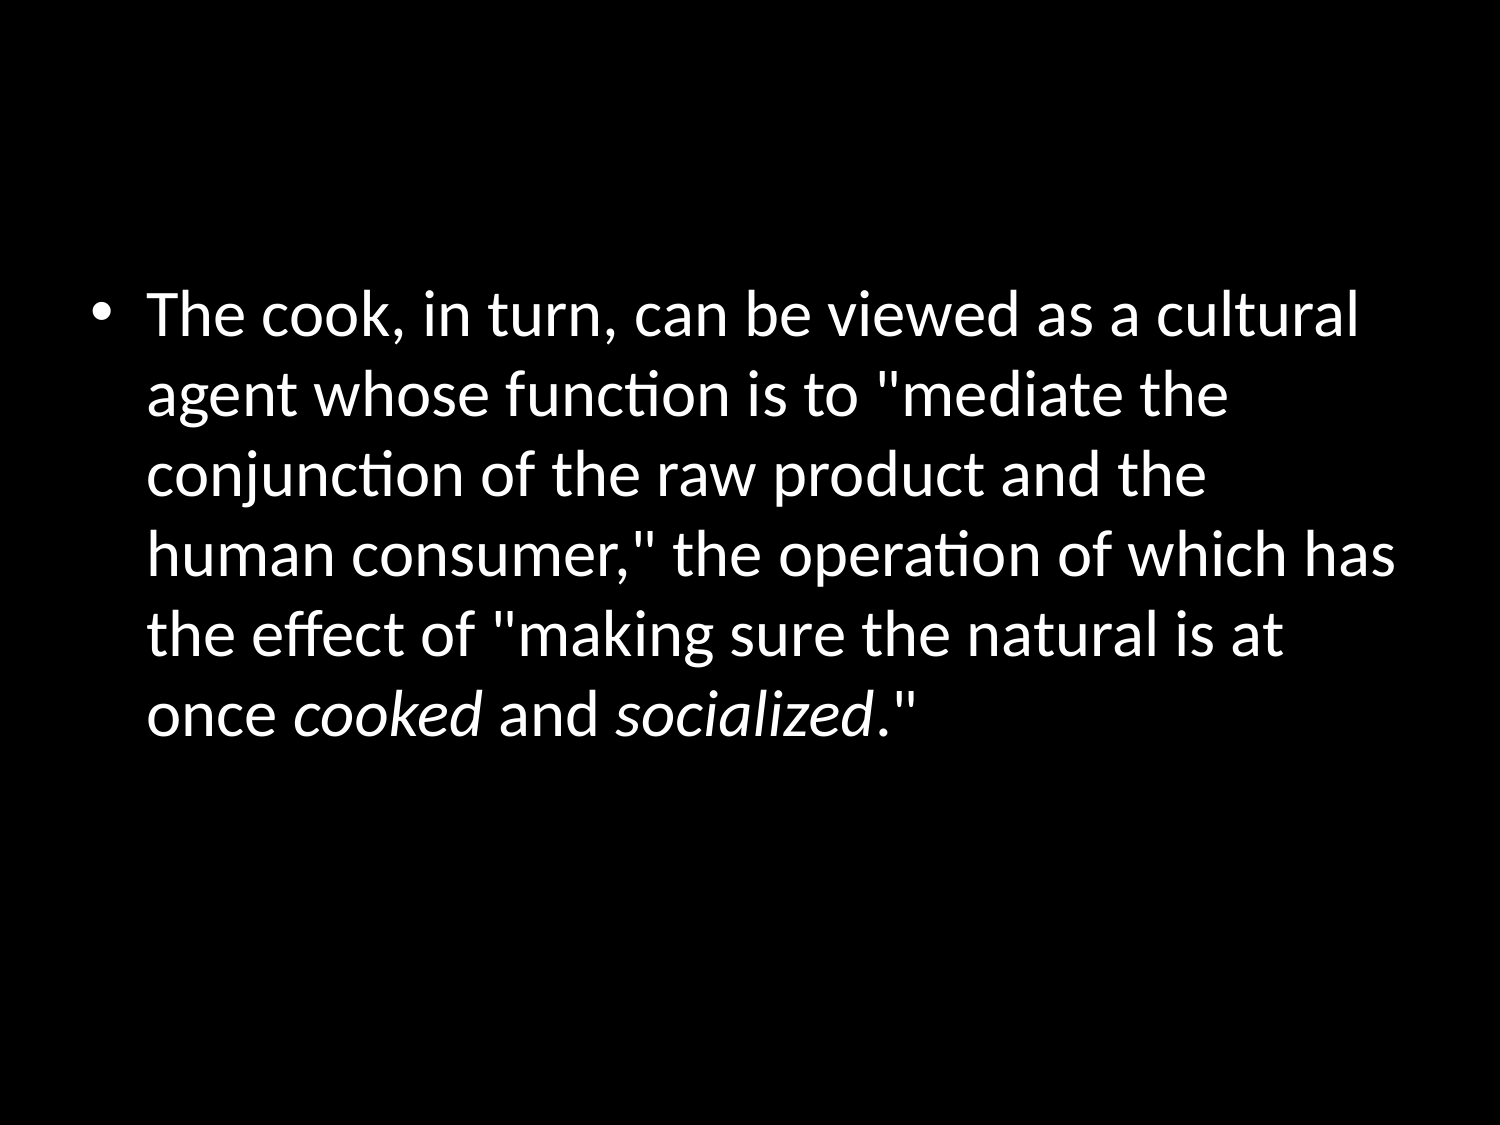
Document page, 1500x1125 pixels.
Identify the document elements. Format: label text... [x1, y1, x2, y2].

list The cook, in turn, can be viewed as a cultural agent whose function is to "mediate the conjunction of the raw product and the human consumer," the operation of which has the effect of "making sure the natural is at once cooked and socialized." [75, 262, 1425, 1005]
